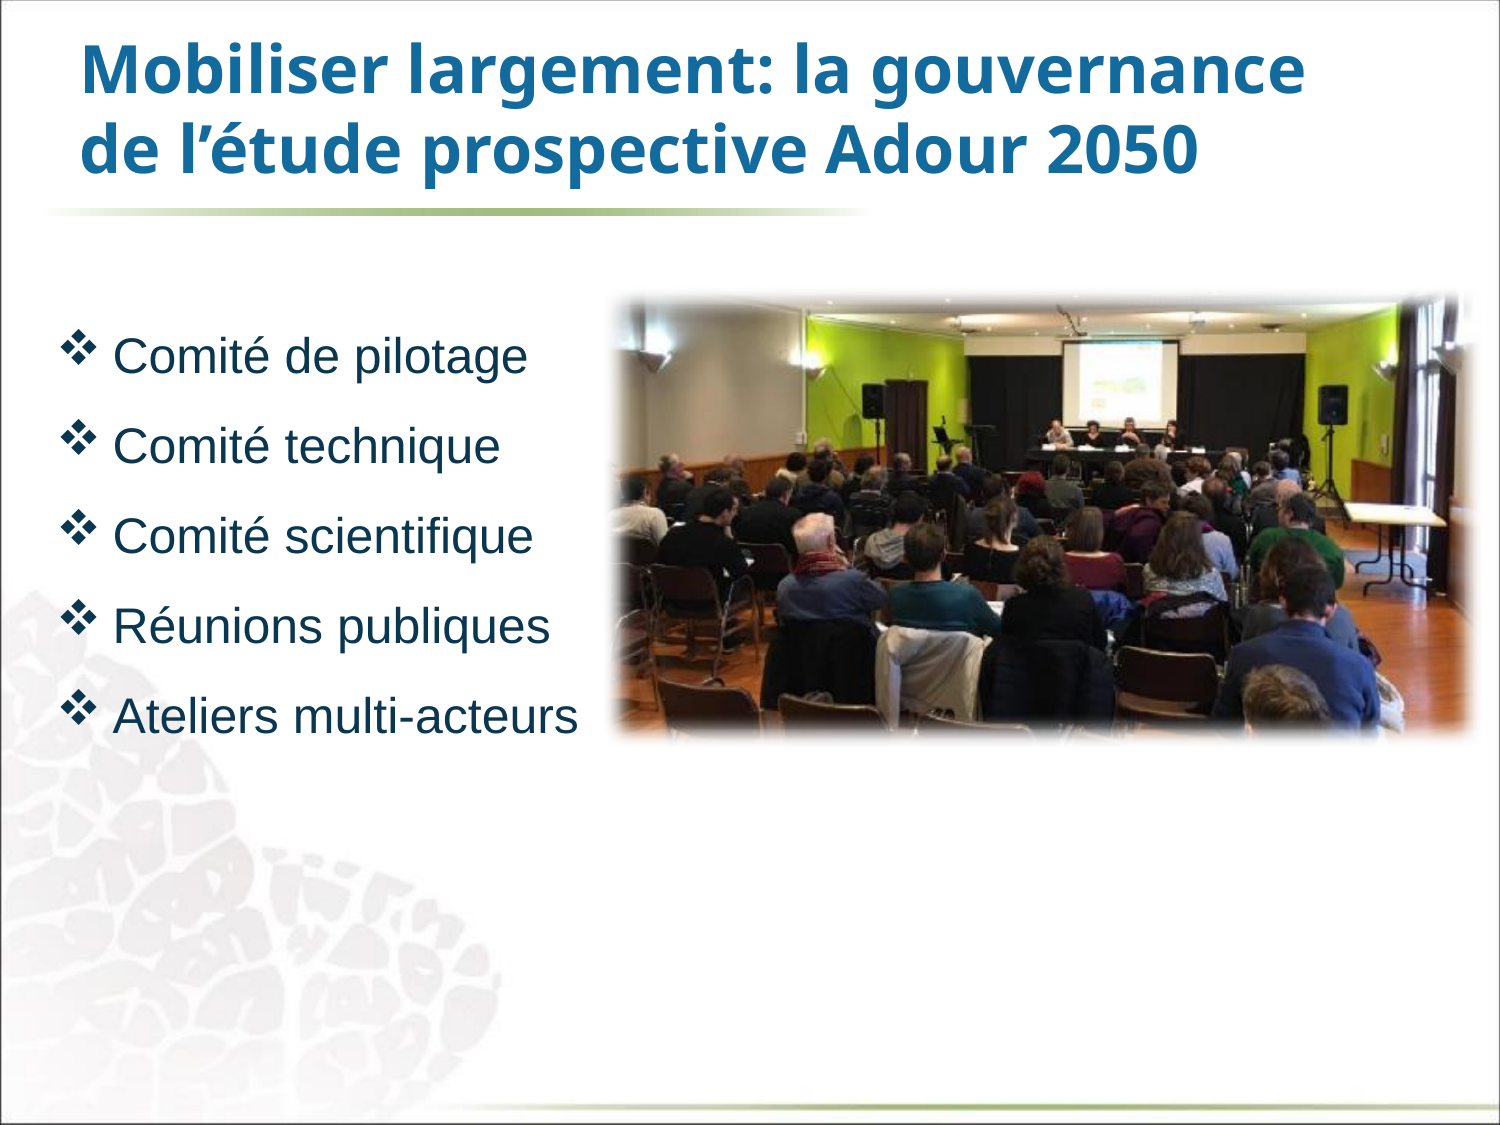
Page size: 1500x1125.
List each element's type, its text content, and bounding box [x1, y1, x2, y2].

text_box Comité de pilotage Comité technique Comité scientifique Réunions publiques Ateliers multi-acteurs [41, 286, 1436, 841]
picture [0, 0, 1500, 1125]
text_box Mobiliser largement: la gouvernance de l’étude prospective Adour 2050 [64, 19, 1412, 274]
